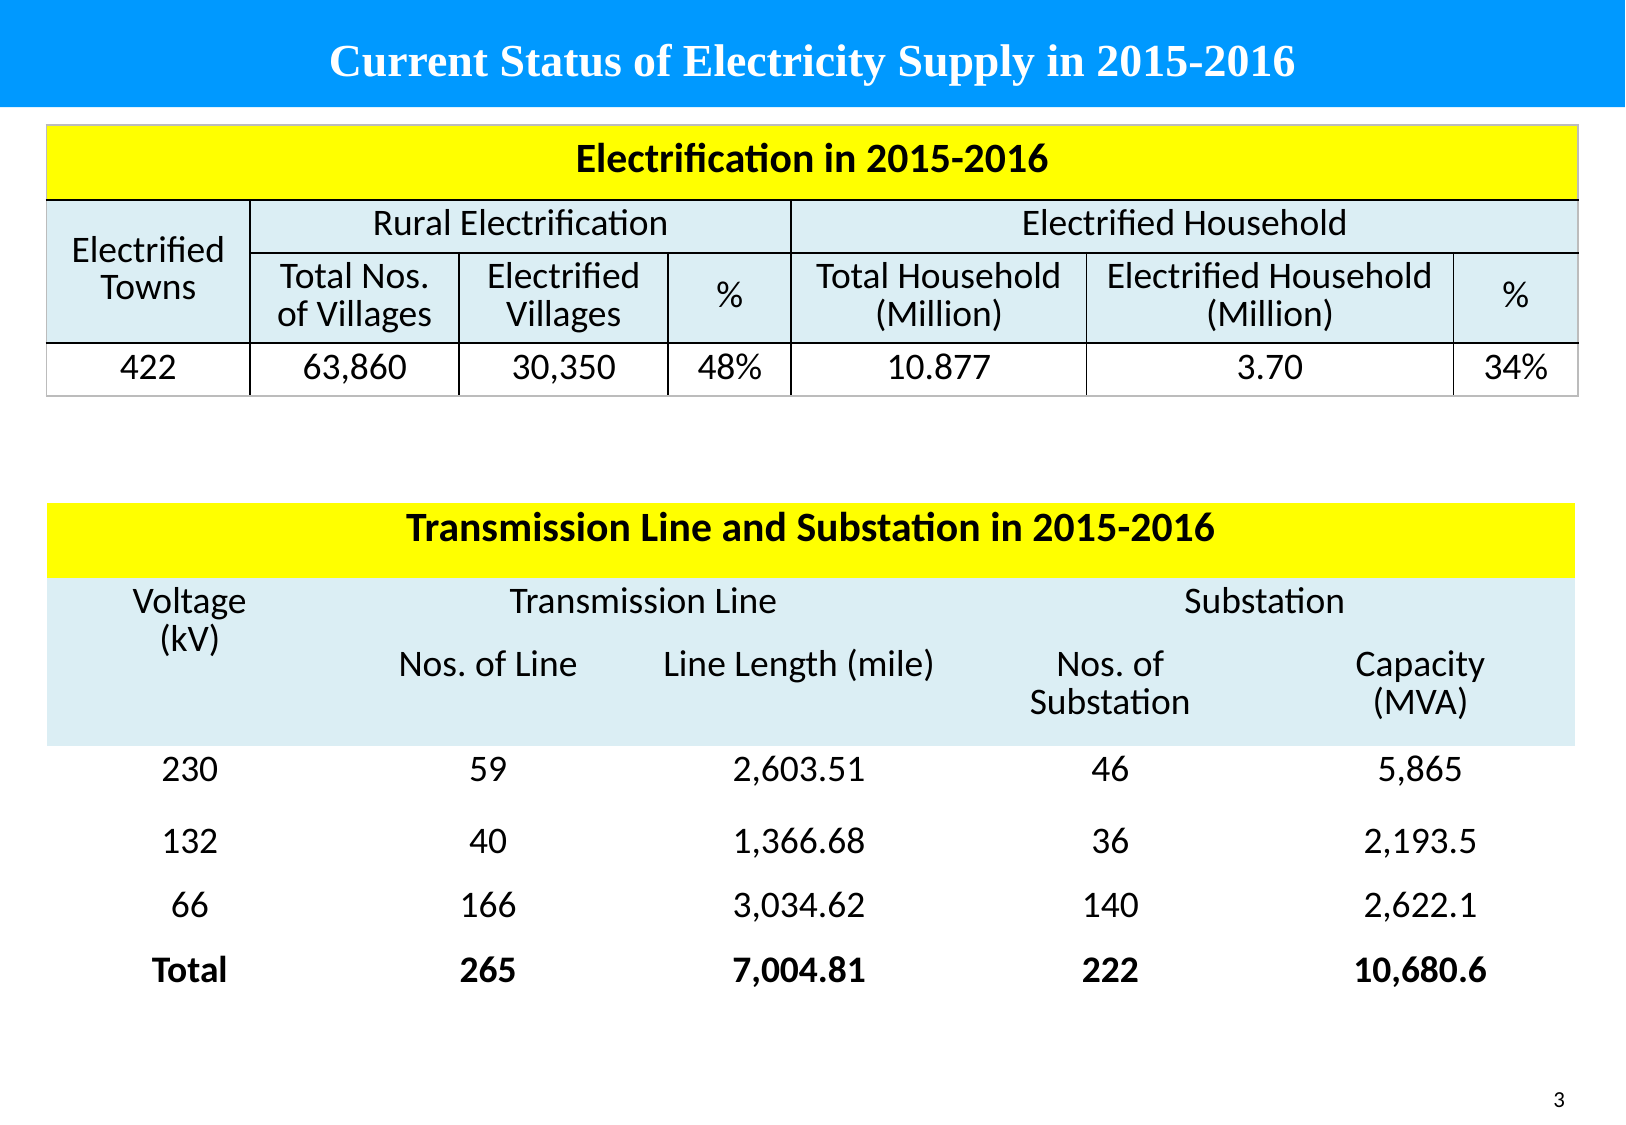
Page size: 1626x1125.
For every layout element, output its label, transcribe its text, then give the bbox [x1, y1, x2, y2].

table_header Transmission Line and Substation in 2015-2016 [47, 503, 1575, 578]
table_cell 48% [669, 344, 790, 395]
table_cell Transmission Line [332, 578, 955, 641]
table_cell Electrified Villages [460, 254, 667, 342]
table_cell 2,622.1 [1266, 882, 1575, 947]
table_cell Total Household (Million) [792, 254, 1086, 342]
table_cell 265 [332, 947, 644, 1030]
table_cell 140 [955, 882, 1266, 947]
table_cell 3.70 [1087, 344, 1453, 395]
table_cell Voltage (kV) [47, 578, 332, 746]
table_cell Total Nos. of Villages [251, 254, 458, 342]
table_cell 34% [1454, 344, 1577, 395]
table_cell % [669, 254, 790, 342]
table_cell Electrified Household (Million) [1087, 254, 1453, 342]
text_box 3 [1506, 1074, 1612, 1113]
table_cell 30,350 [460, 344, 667, 395]
table_cell 63,860 [251, 344, 458, 395]
table_cell Nos. of Line [332, 641, 644, 746]
table_cell 3,034.62 [644, 882, 955, 947]
table_cell 1,366.68 [644, 818, 955, 882]
table_cell 230 [47, 746, 332, 818]
table_cell 10.877 [792, 344, 1086, 395]
table_cell % [1454, 254, 1577, 342]
table_cell 166 [332, 882, 644, 947]
table_cell 5,865 [1266, 746, 1575, 818]
table_cell 132 [47, 818, 332, 882]
table_cell Line Length (mile) [644, 641, 955, 746]
table_cell 66 [47, 882, 332, 947]
table_cell 422 [47, 344, 249, 395]
table_cell 46 [955, 746, 1266, 818]
table_cell 36 [955, 818, 1266, 882]
table_cell 10,680.6 [1266, 947, 1575, 1030]
table_cell 2,603.51 [644, 746, 955, 818]
table_cell 40 [332, 818, 644, 882]
text_box Current Status of Electricity Supply in 2015-2016 [0, 0, 1625, 108]
table_cell Substation [955, 578, 1575, 641]
table_cell 59 [332, 746, 644, 818]
table_cell 2,193.5 [1266, 818, 1575, 882]
table_cell Capacity (MVA) [1266, 641, 1575, 746]
table_cell Total [47, 947, 332, 1030]
table_cell Electrified Towns [47, 201, 249, 342]
table_cell Nos. of Substation [955, 641, 1266, 746]
table_cell Electrified Household [792, 201, 1577, 252]
table_header Electrification in 2015-2016 [47, 126, 1577, 199]
table_cell 7,004.81 [644, 947, 955, 1030]
table_cell 222 [955, 947, 1266, 1030]
table_cell Rural Electrification [251, 201, 790, 252]
